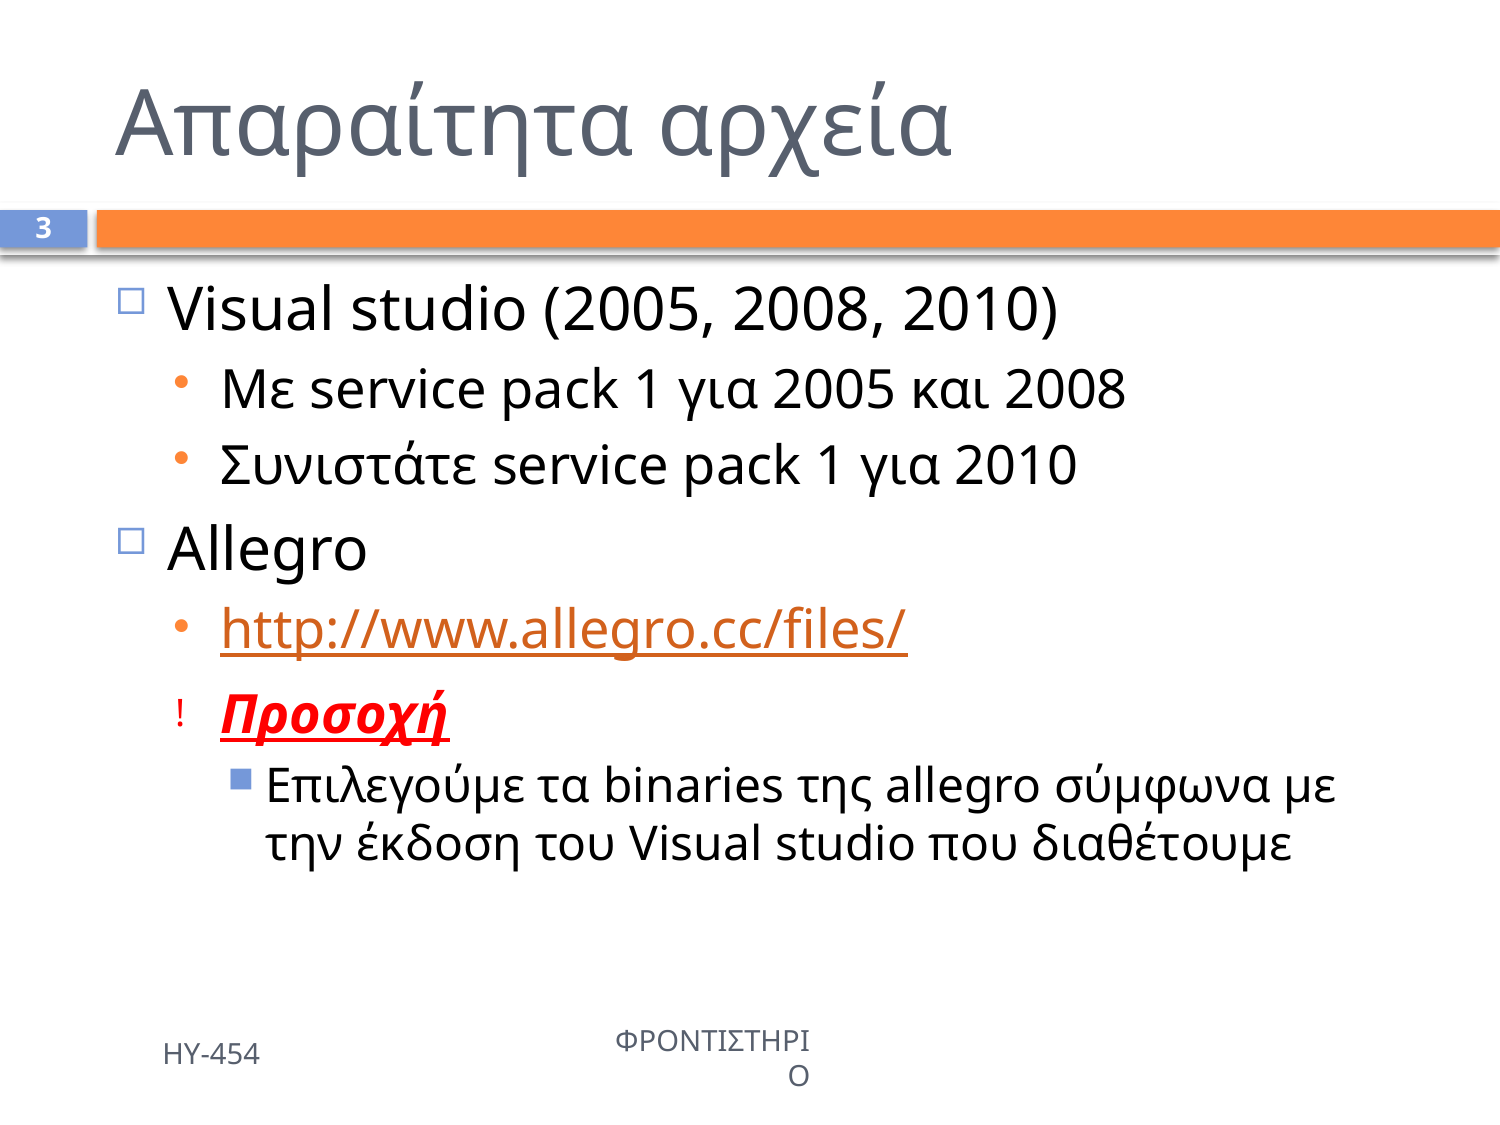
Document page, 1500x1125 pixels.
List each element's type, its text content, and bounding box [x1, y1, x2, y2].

slide_number 3 [0, 208, 88, 249]
title Απαραίτητα αρχεία [100, 37, 1438, 200]
footer ΗΥ-454 [99, 1024, 275, 1085]
list Visual studio (2005, 2008, 2010) Με service pack 1 για 2005 και 2008 Συνιστάτε service pack 1 για 2010 Allegro http://www.allegro.cc/files/ Προσοχή Επιλεγούμε τα binaries της allegro σύμφωνα με την έκδοση του Visual studio που διαθέτουμε [100, 262, 1438, 1000]
